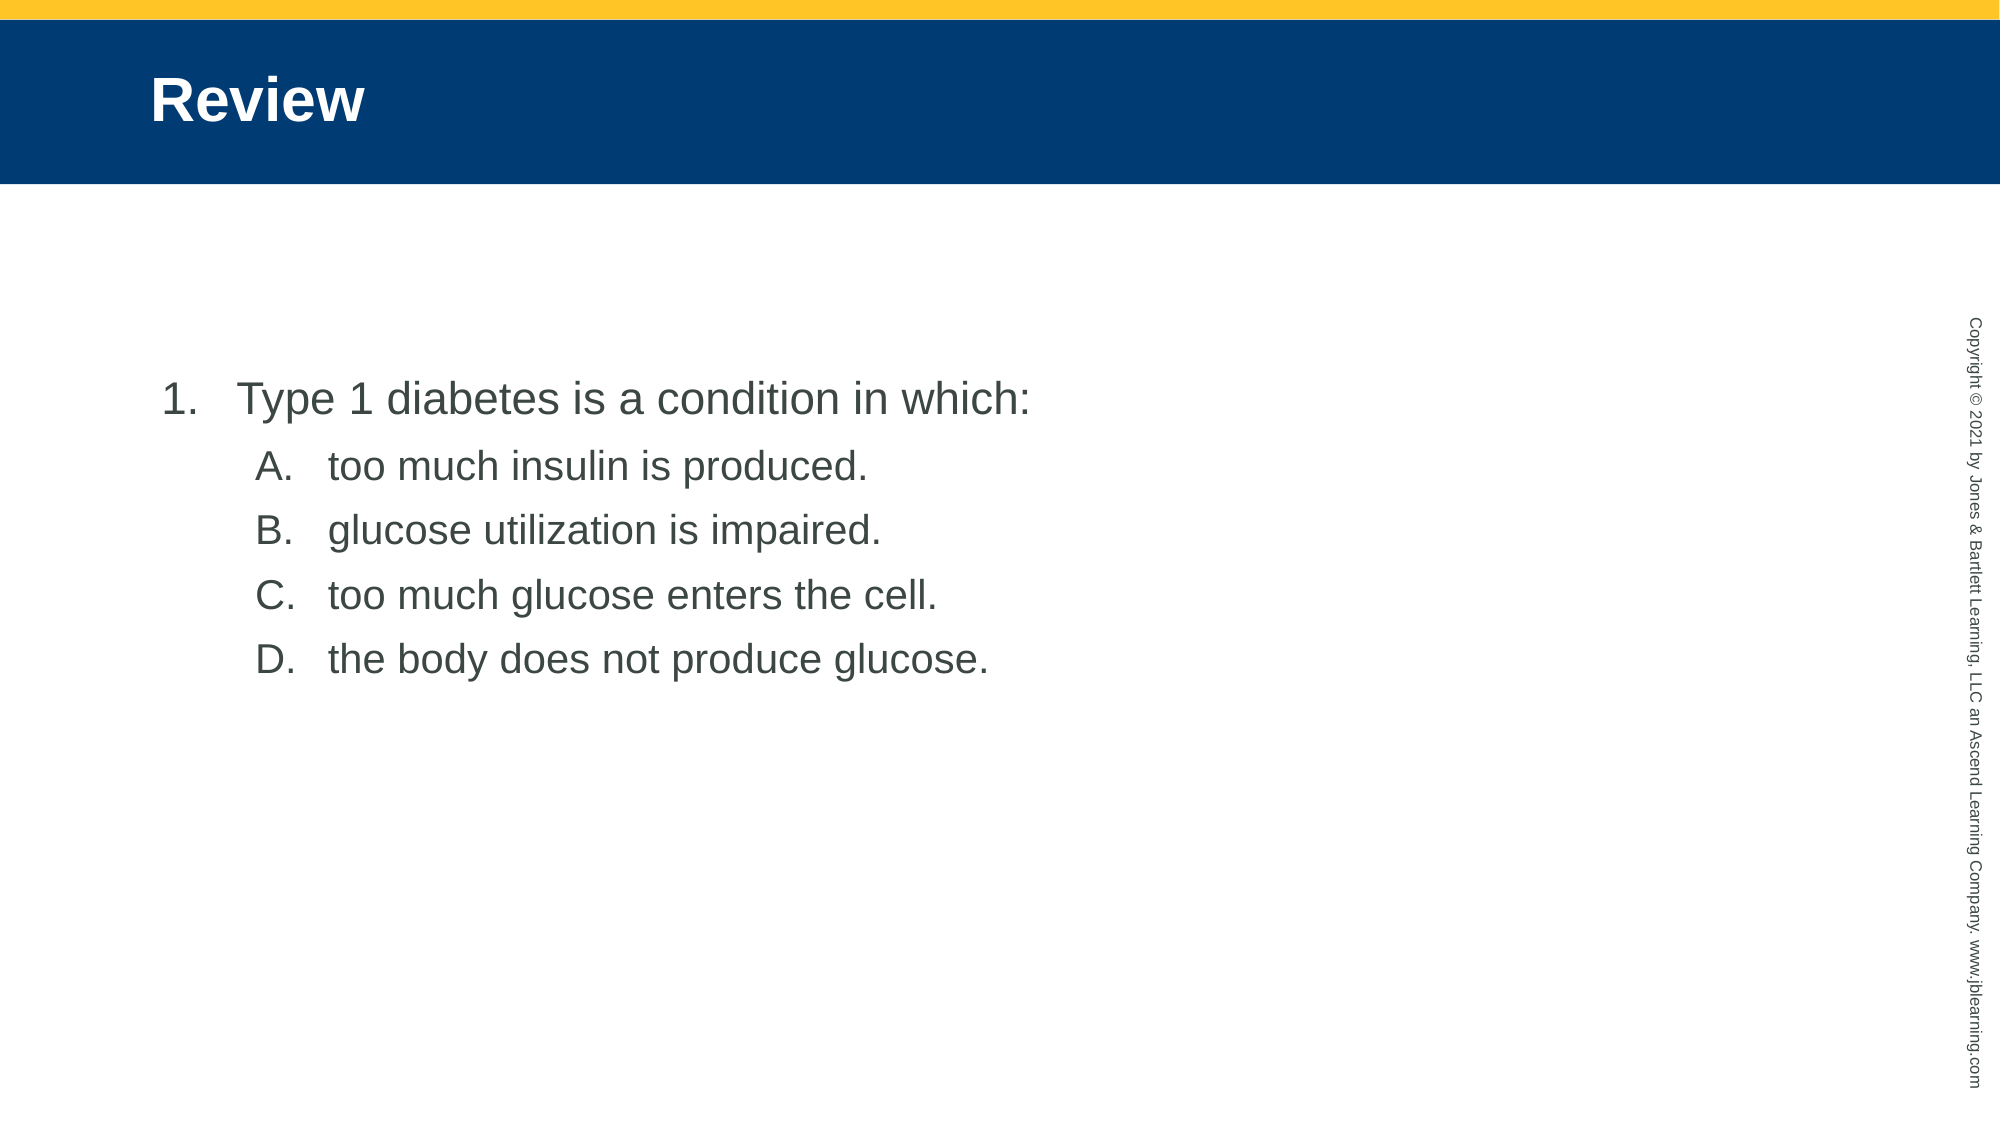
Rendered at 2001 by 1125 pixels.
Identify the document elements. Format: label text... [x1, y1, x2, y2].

title Review [0, 19, 2000, 185]
list Type 1 diabetes is a condition in which: too much insulin is produced. glucose utilization is impaired. too much glucose enters the cell. the body does not produce glucose. [146, 361, 1859, 1016]
